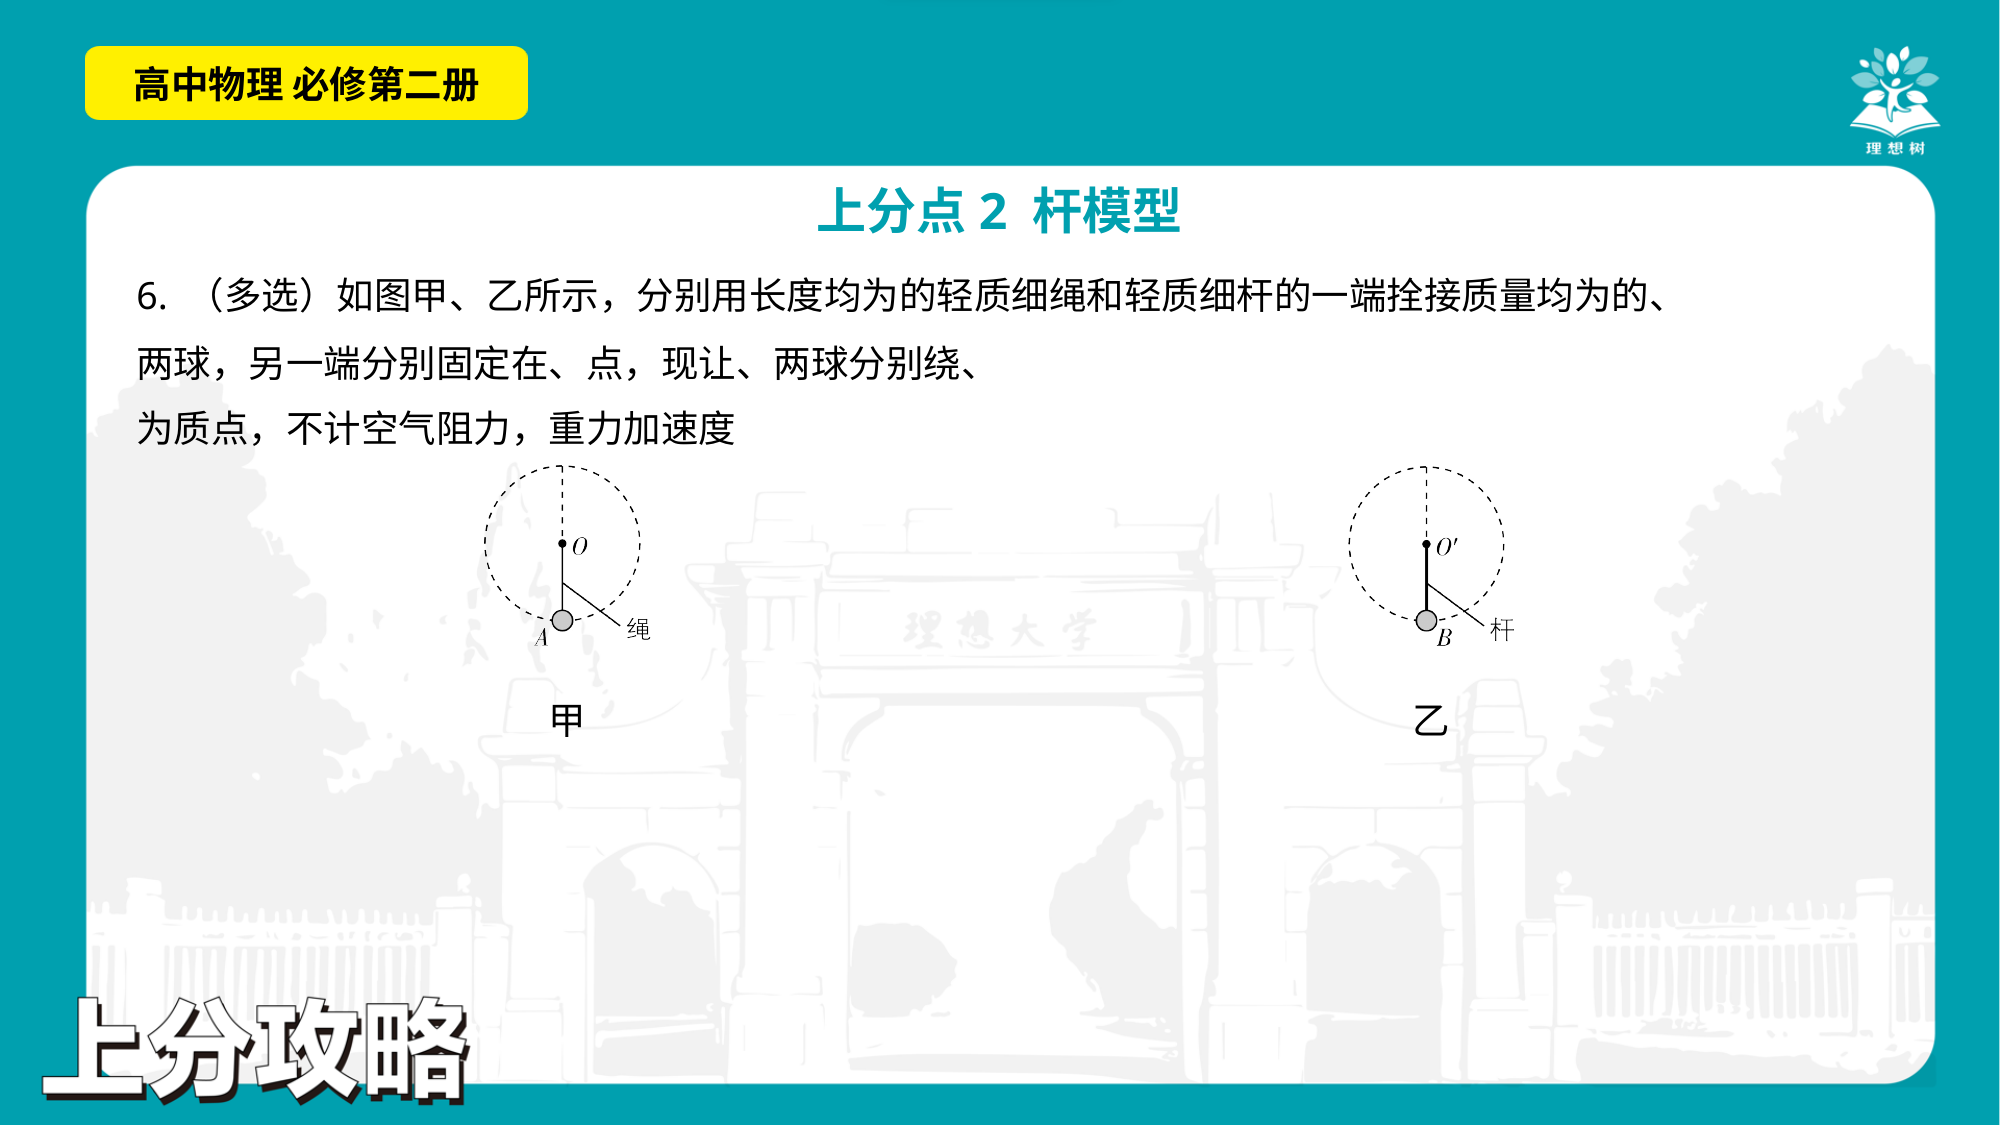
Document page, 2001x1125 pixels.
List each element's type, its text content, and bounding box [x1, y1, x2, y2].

picture [0, 0, 2000, 1125]
text_box 甲 [544, 674, 591, 801]
text_box 乙 [1408, 674, 1455, 801]
